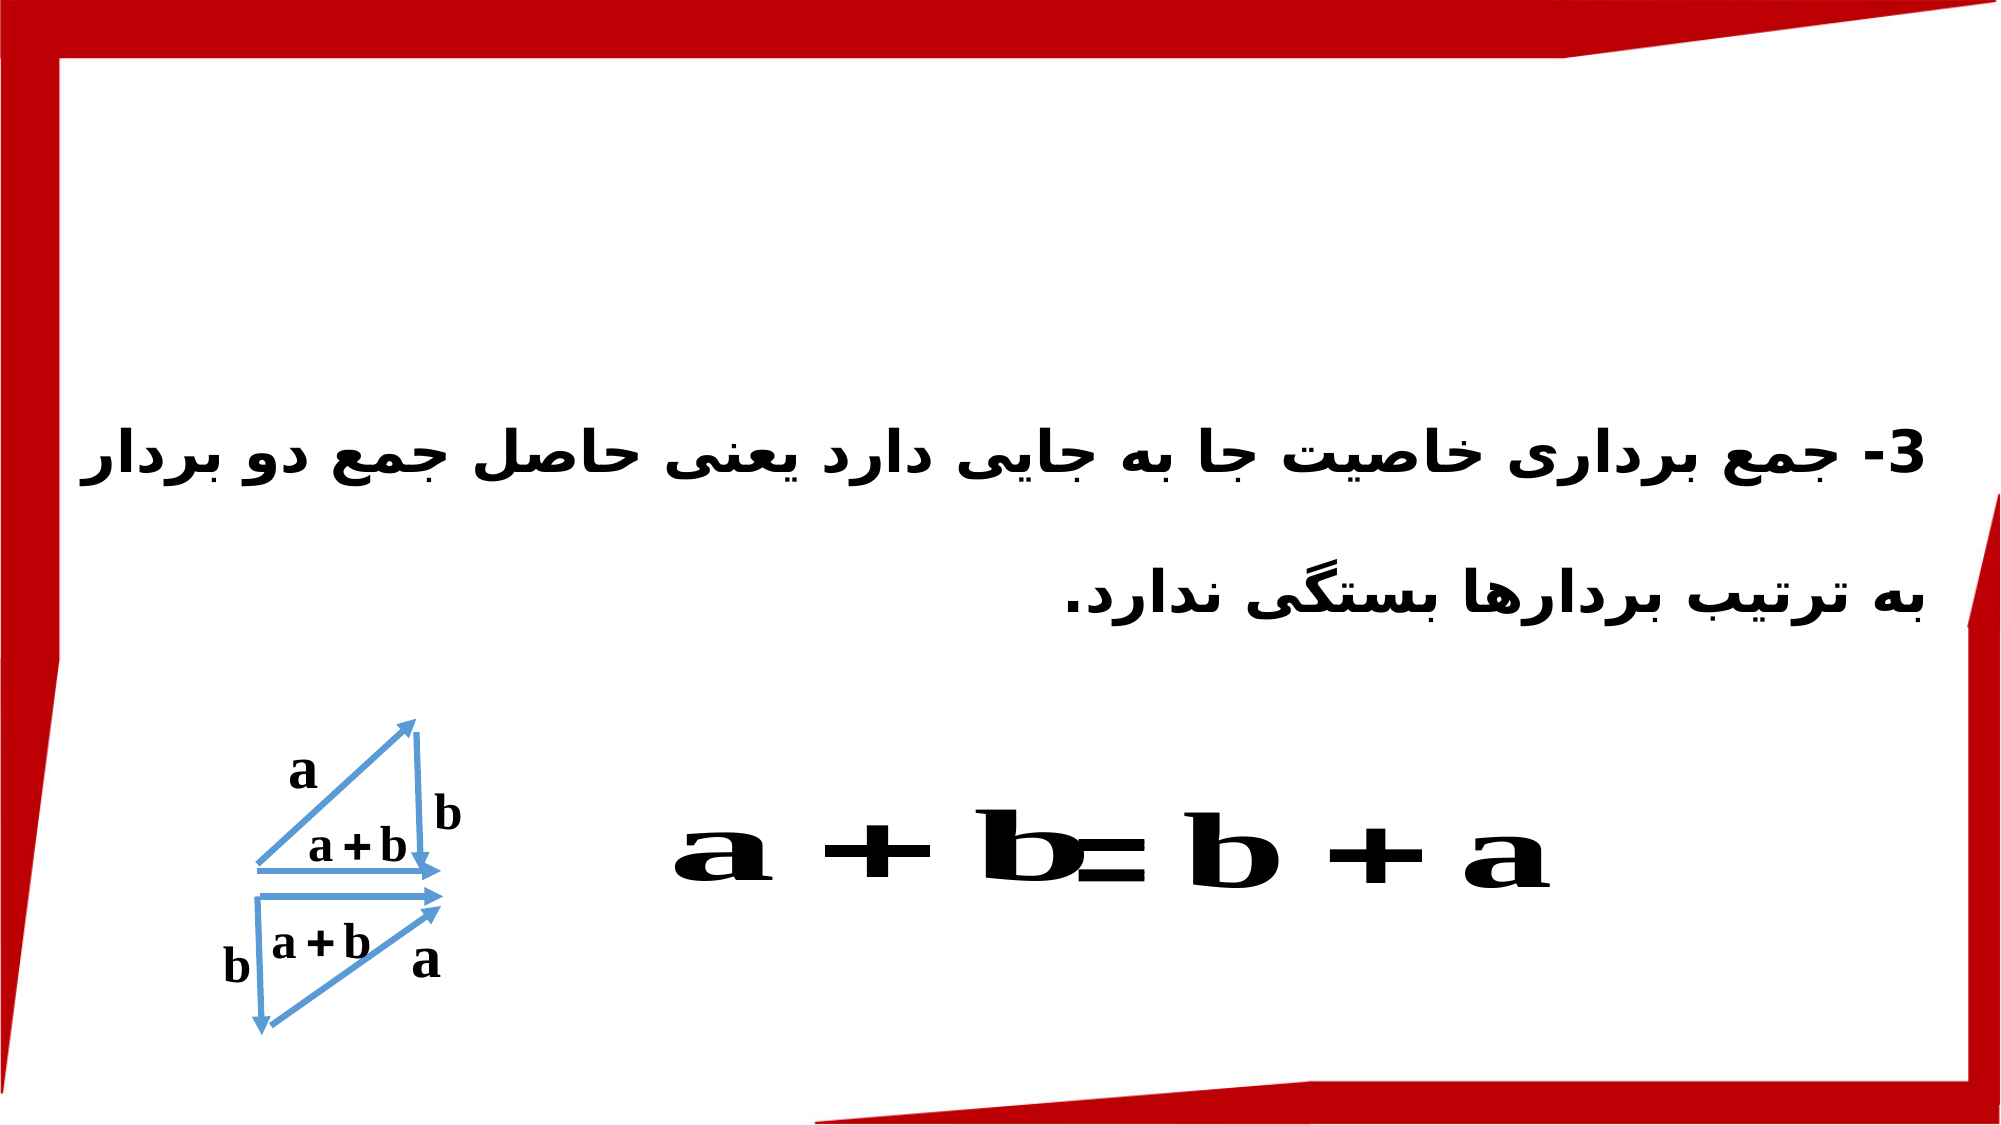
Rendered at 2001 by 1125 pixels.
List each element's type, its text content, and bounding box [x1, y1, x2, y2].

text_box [1180, 773, 1561, 897]
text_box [433, 791, 465, 834]
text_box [1061, 839, 1145, 905]
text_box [222, 944, 254, 988]
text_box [666, 773, 1104, 890]
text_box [416, 732, 421, 871]
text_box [287, 755, 321, 794]
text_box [257, 896, 262, 1036]
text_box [307, 808, 411, 866]
text_box 3- جمع برداری خاصیت جا به جایی دارد یعنی حاصل جمع دو بردار به ترتیب بردارها بستگی ندارد. [44, 336, 1944, 632]
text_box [257, 718, 417, 865]
picture [0, 0, 2001, 1125]
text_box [270, 906, 441, 1026]
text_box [270, 904, 374, 963]
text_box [410, 944, 444, 983]
